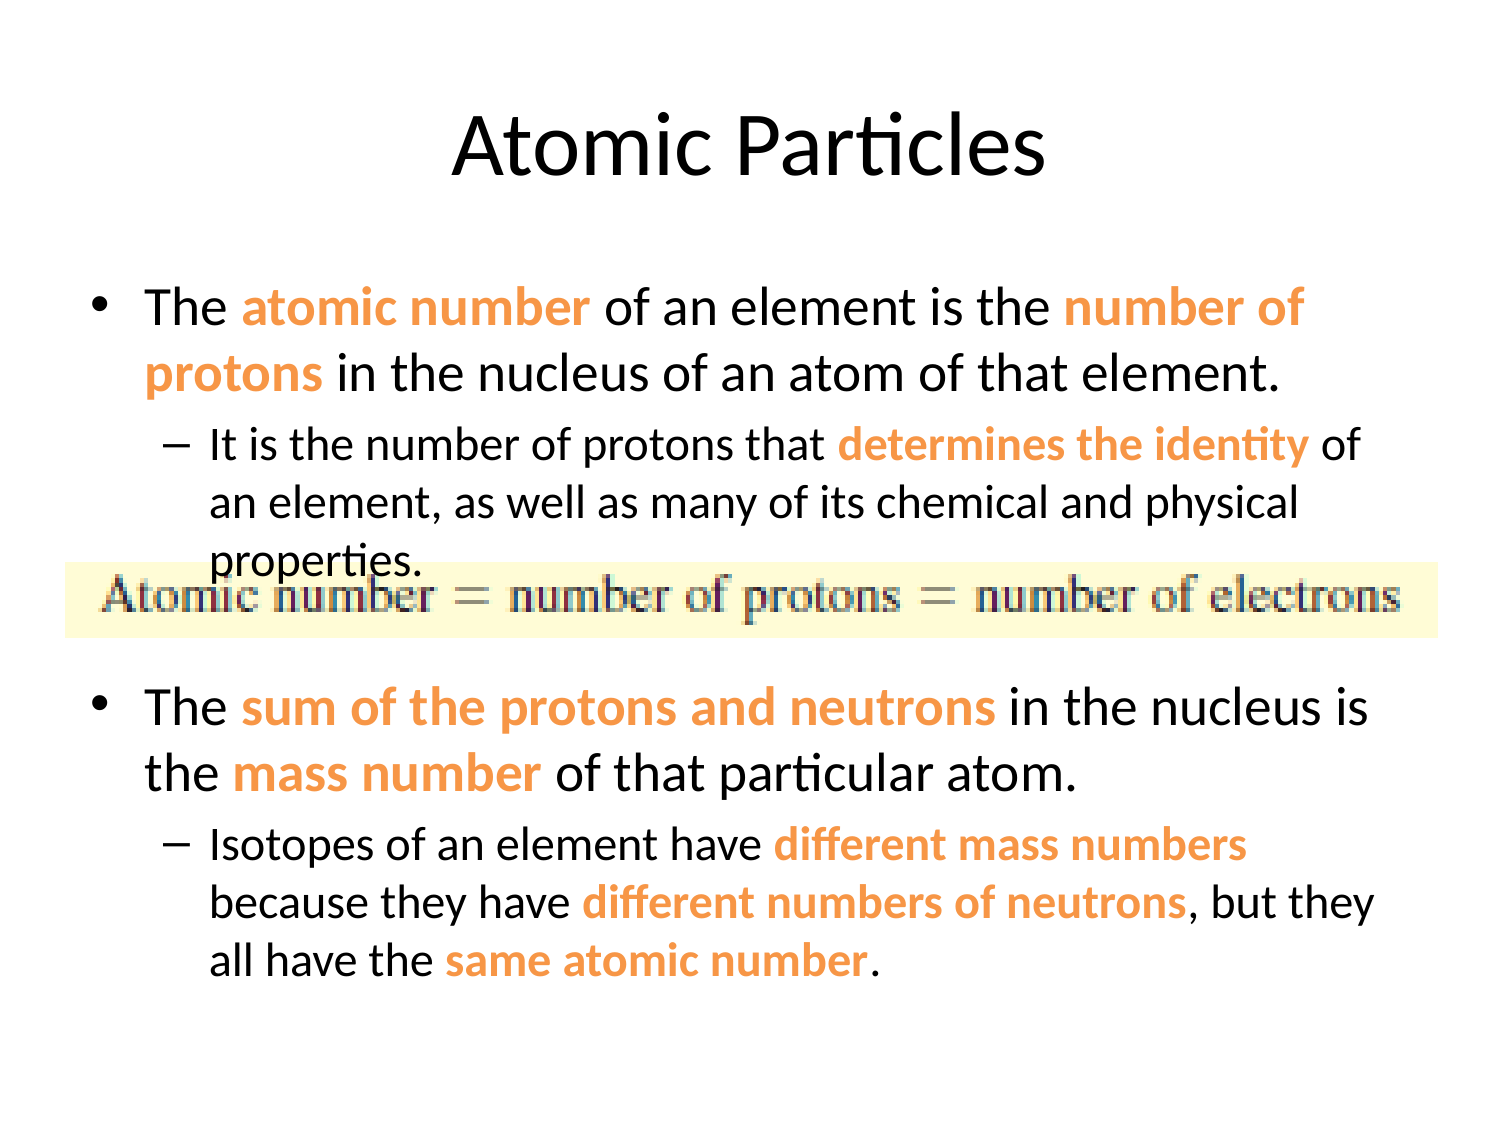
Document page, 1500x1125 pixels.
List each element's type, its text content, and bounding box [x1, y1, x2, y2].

title Atomic Particles [75, 45, 1425, 233]
picture [64, 562, 1438, 639]
list The atomic number of an element is the number of protons in the nucleus of an atom of that element. It is the number of protons that determines the identity of an element, as well as many of its chemical and physical properties. The sum of the protons and neutrons in the nucleus is the mass number of that particular atom. Isotopes of an element have different mass numbers because they have different numbers of neutrons, but they all have the same atomic number. [75, 648, 1425, 1005]
list The atomic number of an element is the number of protons in the nucleus of an atom of that element. It is the number of protons that determines the identity of an element, as well as many of its chemical and physical properties. The sum of the protons and neutrons in the nucleus is the mass number of that particular atom. Isotopes of an element have different mass numbers because they have different numbers of neutrons, but they all have the same atomic number. [75, 262, 1425, 560]
